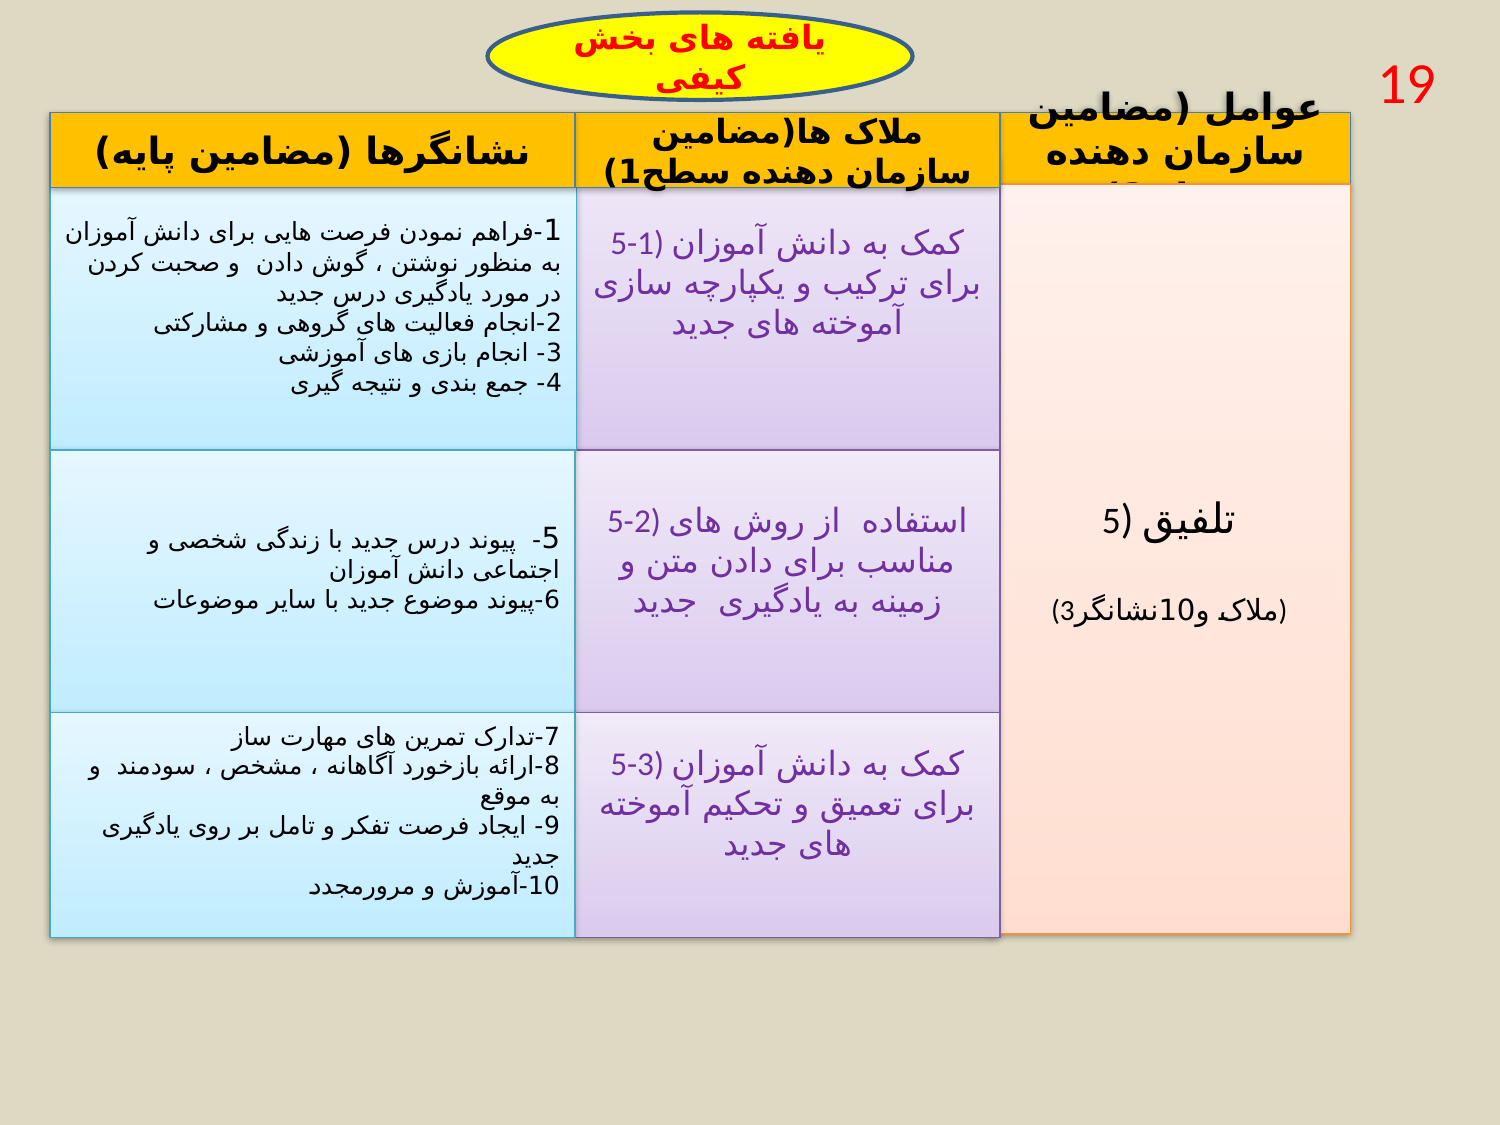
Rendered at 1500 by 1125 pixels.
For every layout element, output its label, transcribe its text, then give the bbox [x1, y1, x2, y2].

text_box 1-فراهم نمودن فرصت هایی برای دانش آموزان به منظور نوشتن ، گوش دادن و صحبت کردن در مورد یادگیری درس جدید 2-انجام فعالیت های گروهی و مشارکتی 3- انجام بازی های آموزشی 4- جمع بندی و نتیجه گیری [49, 194, 577, 450]
text_box عوامل (مضامین سازمان دهنده سطح2) [1001, 112, 1351, 183]
text_box 19 [1362, 37, 1475, 123]
text_box 5-3) کمک به دانش آموزان برای تعمیق و تحکیم آموخته های جدید [576, 712, 1001, 938]
text_box یافته های بخش کیفی [485, 10, 915, 103]
text_box 7-تدارک تمرین های مهارت ساز 8-ارائه بازخورد آگاهانه ، مشخص ، سودمند و به موقع 9- ایجاد فرصت تفکر و تامل بر روی یادگیری جدید 10-آموزش و مرورمجدد [49, 712, 576, 938]
text_box 5) تلفیق (3ملاک و10نشانگر) [1004, 183, 1351, 935]
text_box 5-1) کمک به دانش آموزان برای ترکیب و یکپارچه سازی آموخته های جدید [582, 193, 1001, 449]
text_box ملاک ها(مضامین سازمان دهنده سطح1) [576, 112, 1001, 188]
text_box 5-2) استفاده از روش های مناسب برای دادن متن و زمینه به یادگیری جدید [579, 449, 1001, 712]
text_box نشانگرها (مضامین پایه) [49, 112, 576, 188]
text_box 5- پیوند درس جدید با زندگی شخصی و اجتماعی دانش آموزان 6-پیوند موضوع جدید با سایر موضوعات [49, 449, 576, 711]
